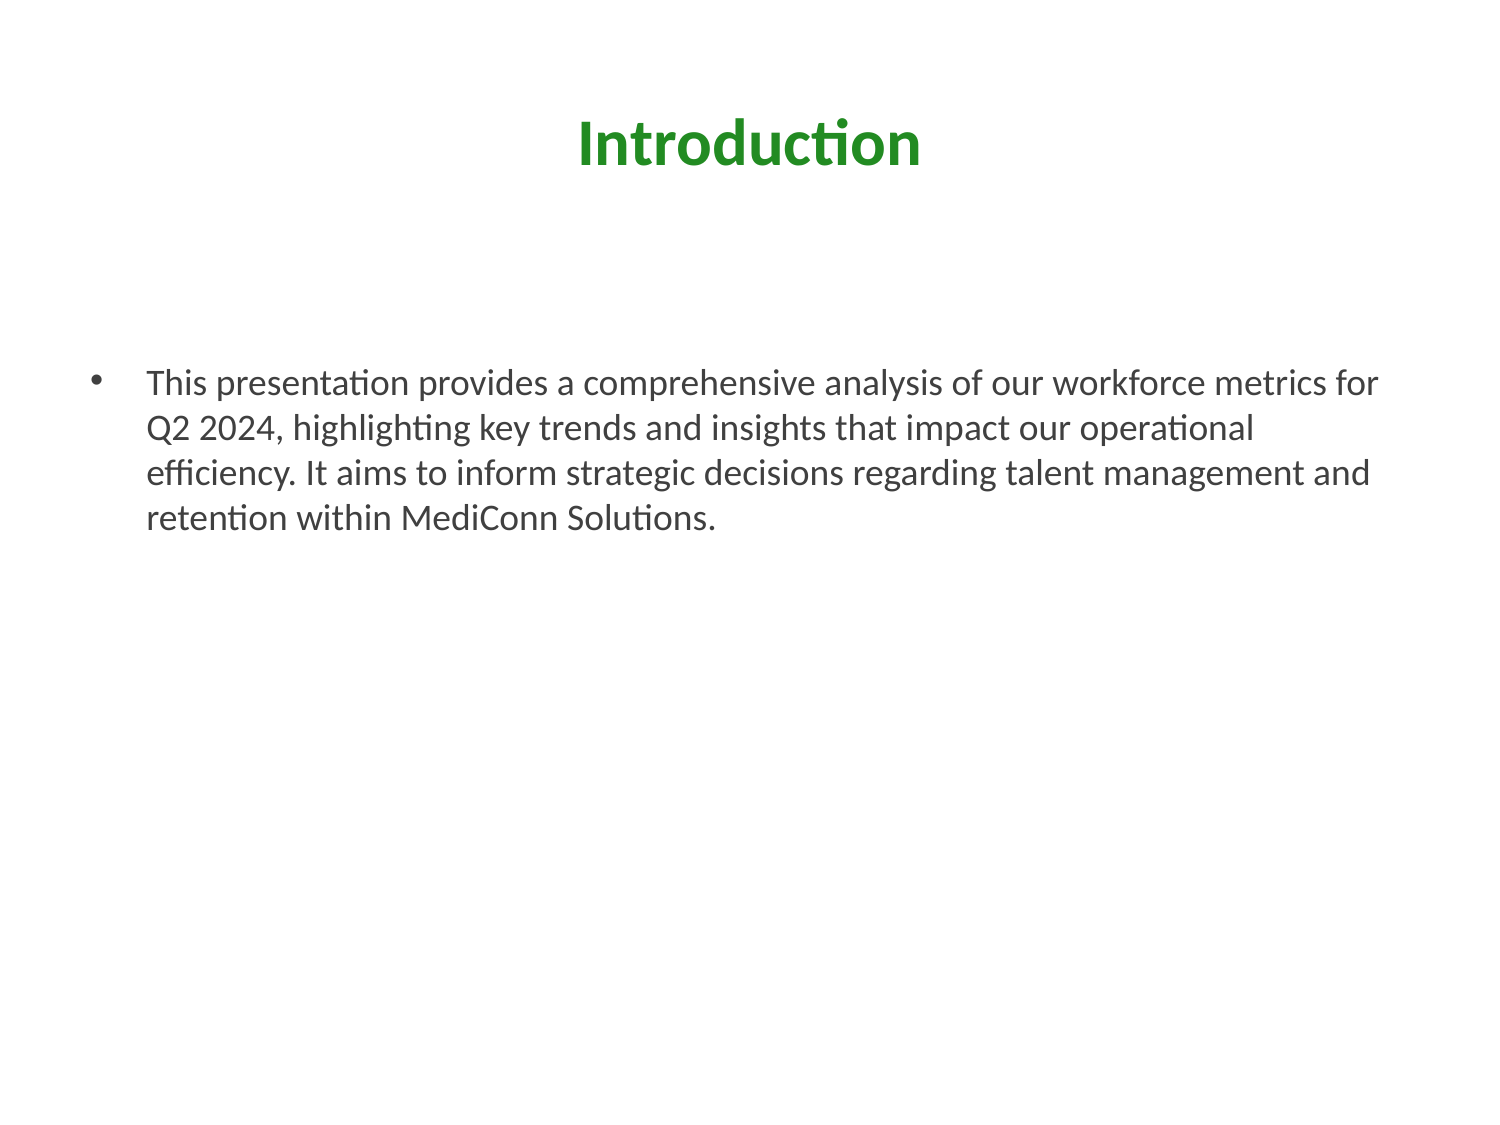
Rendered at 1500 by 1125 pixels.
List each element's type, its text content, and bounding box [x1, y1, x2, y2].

list This presentation provides a comprehensive analysis of our workforce metrics for Q2 2024, highlighting key trends and insights that impact our operational efficiency. It aims to inform strategic decisions regarding talent management and retention within MediConn Solutions. [75, 262, 1425, 1005]
title Introduction [75, 45, 1425, 233]
